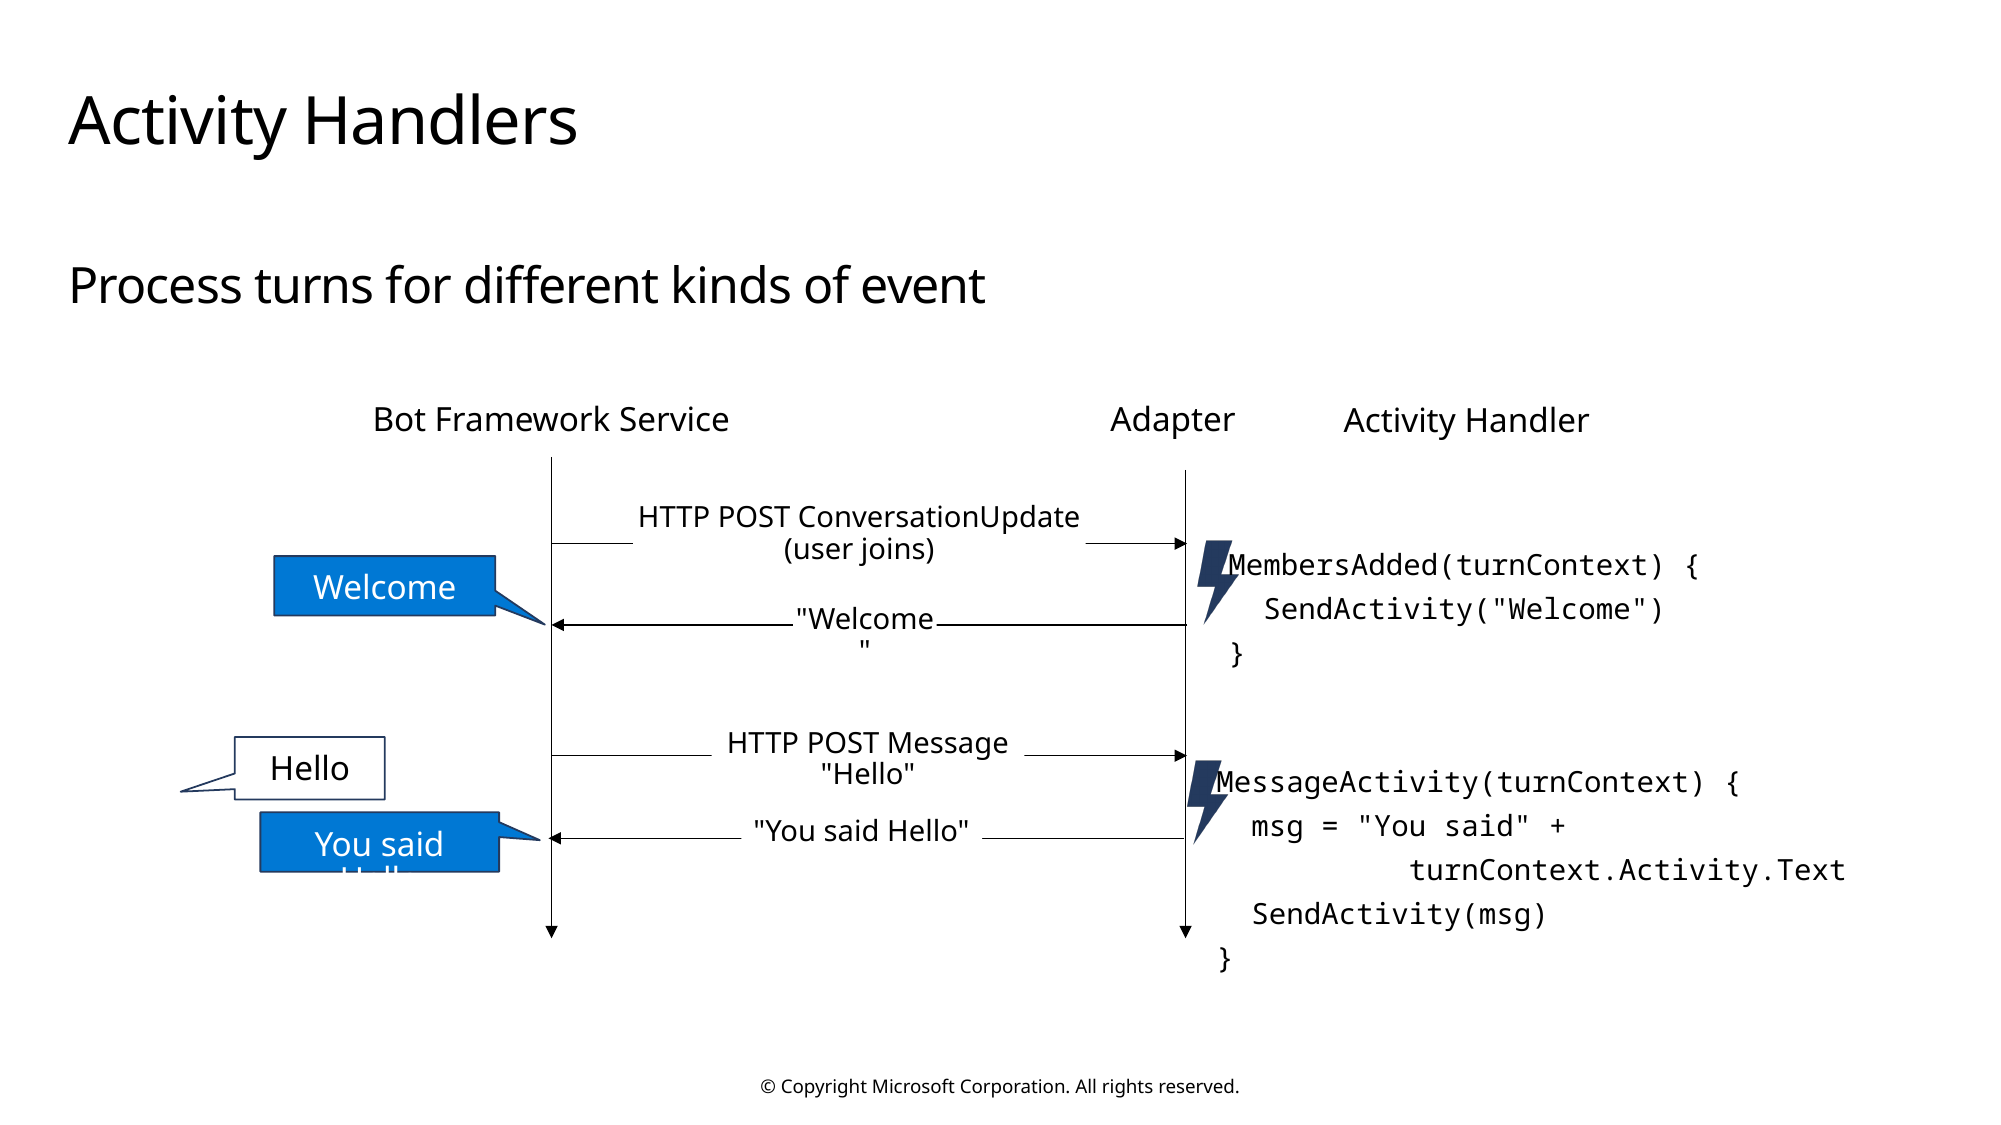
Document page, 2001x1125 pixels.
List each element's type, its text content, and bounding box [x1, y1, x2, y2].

text_box Activity Handler [1313, 385, 1621, 458]
picture [1158, 753, 1258, 853]
text_box HTTP POST ConversationUpdate (user joins) [633, 502, 1086, 543]
text_box You said Hello [259, 811, 541, 873]
text_box HTTP POST Message "Hello" [711, 757, 1025, 791]
text_box "You said Hello" [741, 816, 983, 838]
text_box "Welcome" [793, 604, 937, 624]
text_box HTTP POST ConversationUpdate (user joins) [633, 544, 1086, 566]
text_box MessageActivity(turnContext) { msg = "You said" + turnContext.Activity.Text SendActivity(msg) } [1186, 743, 1877, 999]
text_box Hello [179, 736, 386, 801]
text_box Adapter [1080, 384, 1266, 457]
text_box "Welcome" [793, 626, 937, 668]
text_box HTTP POST Message "Hello" [711, 728, 1025, 755]
text_box MembersAdded(turnContext) { SendActivity("Welcome") } [1198, 526, 1731, 695]
text_box Bot Framework Service [342, 384, 761, 457]
title Activity Handlers [68, 72, 1930, 184]
list Process turns for different kinds of event [68, 238, 1930, 330]
text_box Welcome [273, 555, 546, 626]
text_box "You said Hello" [741, 839, 983, 848]
picture [1168, 533, 1268, 633]
